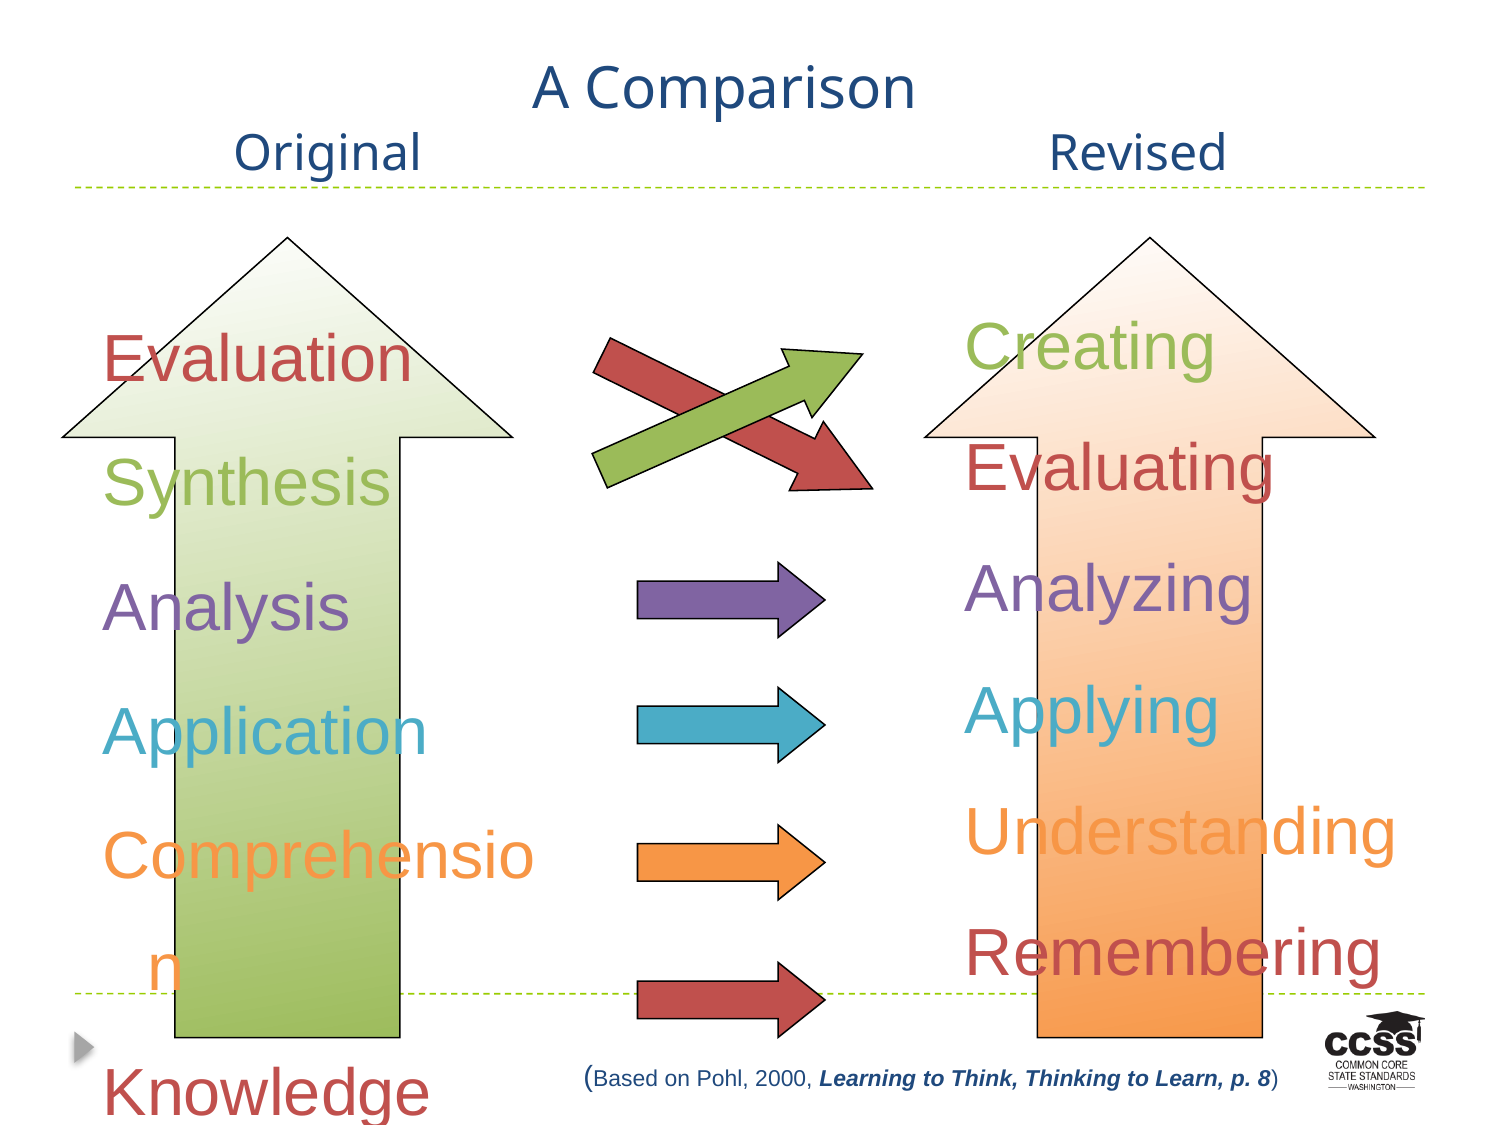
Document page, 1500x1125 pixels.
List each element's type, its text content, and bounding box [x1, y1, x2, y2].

picture [1325, 1011, 1425, 1090]
text_box Creating Evaluating Analyzing Applying Understanding Remembering [949, 287, 1500, 997]
title A Comparison Original Revised [50, 24, 1400, 188]
text_box [1037, 997, 1263, 1038]
text_box [637, 962, 826, 1038]
text_box [62, 415, 87, 438]
text_box [245, 237, 330, 275]
text_box [1094, 237, 1206, 287]
text_box [592, 349, 863, 488]
text_box [724, 416, 873, 491]
text_box [637, 562, 826, 638]
text_box [924, 416, 949, 438]
list Evaluation Synthesis Analysis Application Comprehension Knowledge [87, 275, 588, 1018]
text_box [637, 687, 826, 763]
text_box [593, 337, 724, 415]
text_box [637, 824, 826, 900]
text_box (Based on Pohl, 2000, Learning to Think, Thinking to Learn, p. 8) [0, 1049, 1300, 1100]
text_box [174, 1018, 400, 1038]
